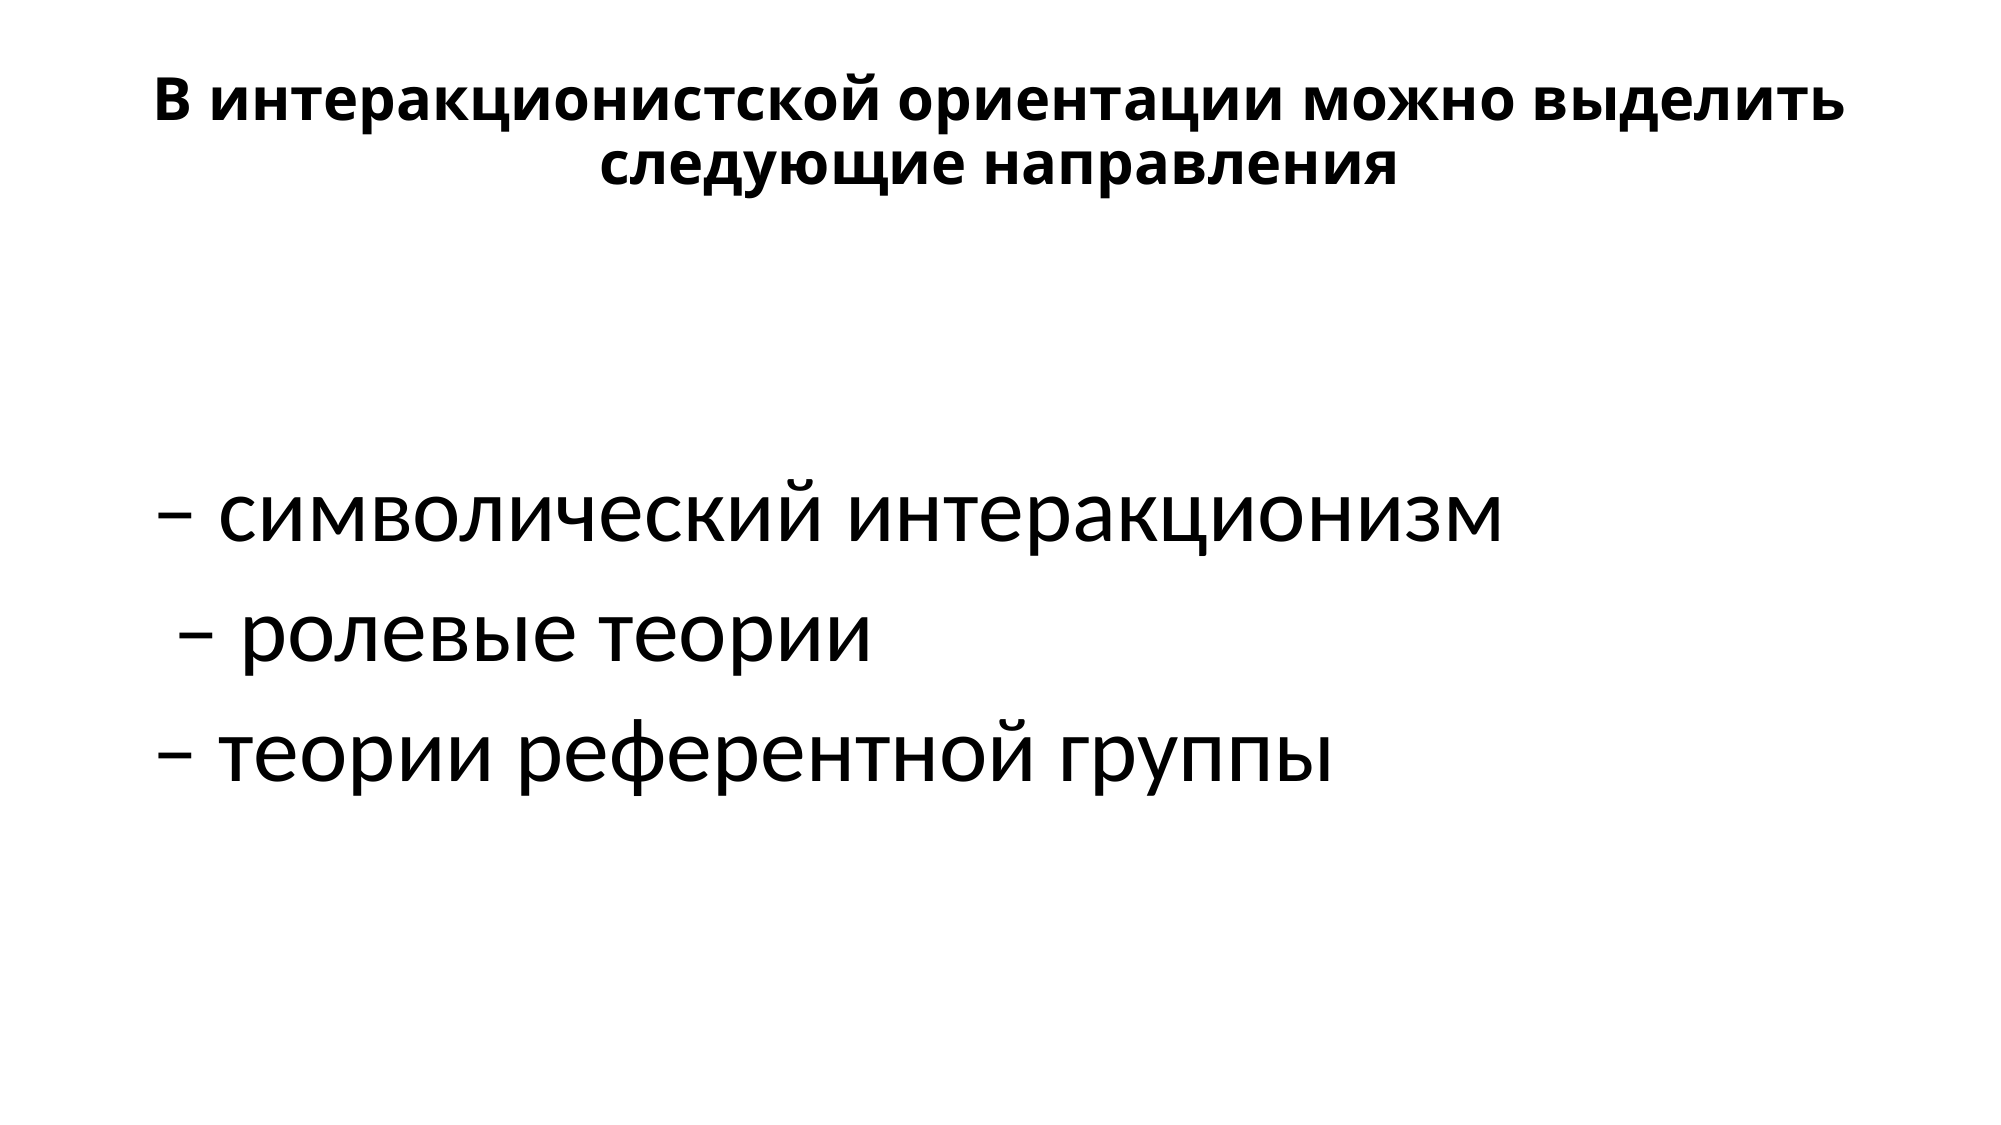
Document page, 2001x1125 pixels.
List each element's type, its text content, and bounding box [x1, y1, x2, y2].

list – символический интеракционизм – ролевые теории – теории референтной группы [137, 455, 1863, 1021]
title В интеракционистской ориентации можно выделить следующие направления [137, 59, 1863, 278]
